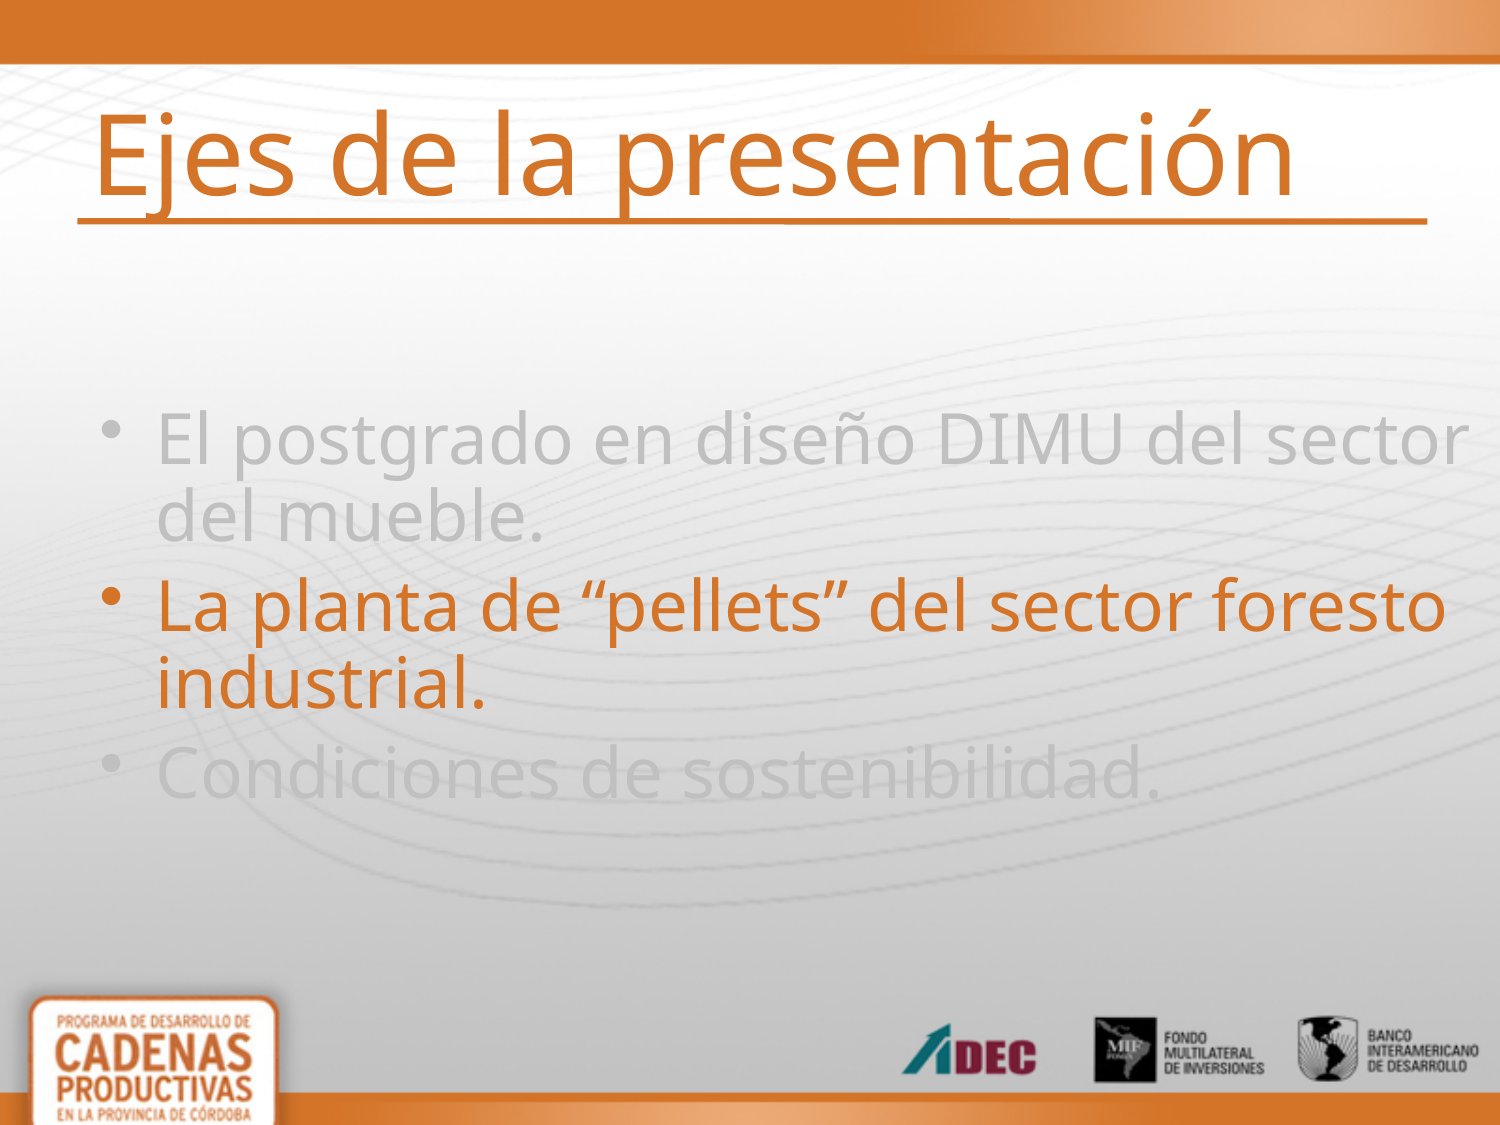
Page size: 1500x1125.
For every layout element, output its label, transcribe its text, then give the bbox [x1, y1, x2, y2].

title Ejes de la presentación [74, 56, 1426, 245]
list El postgrado en diseño DIMU del sector del mueble. La planta de “pellets” del sector foresto industrial. Condiciones de sostenibilidad. [84, 395, 1500, 837]
picture [0, 0, 1500, 1125]
